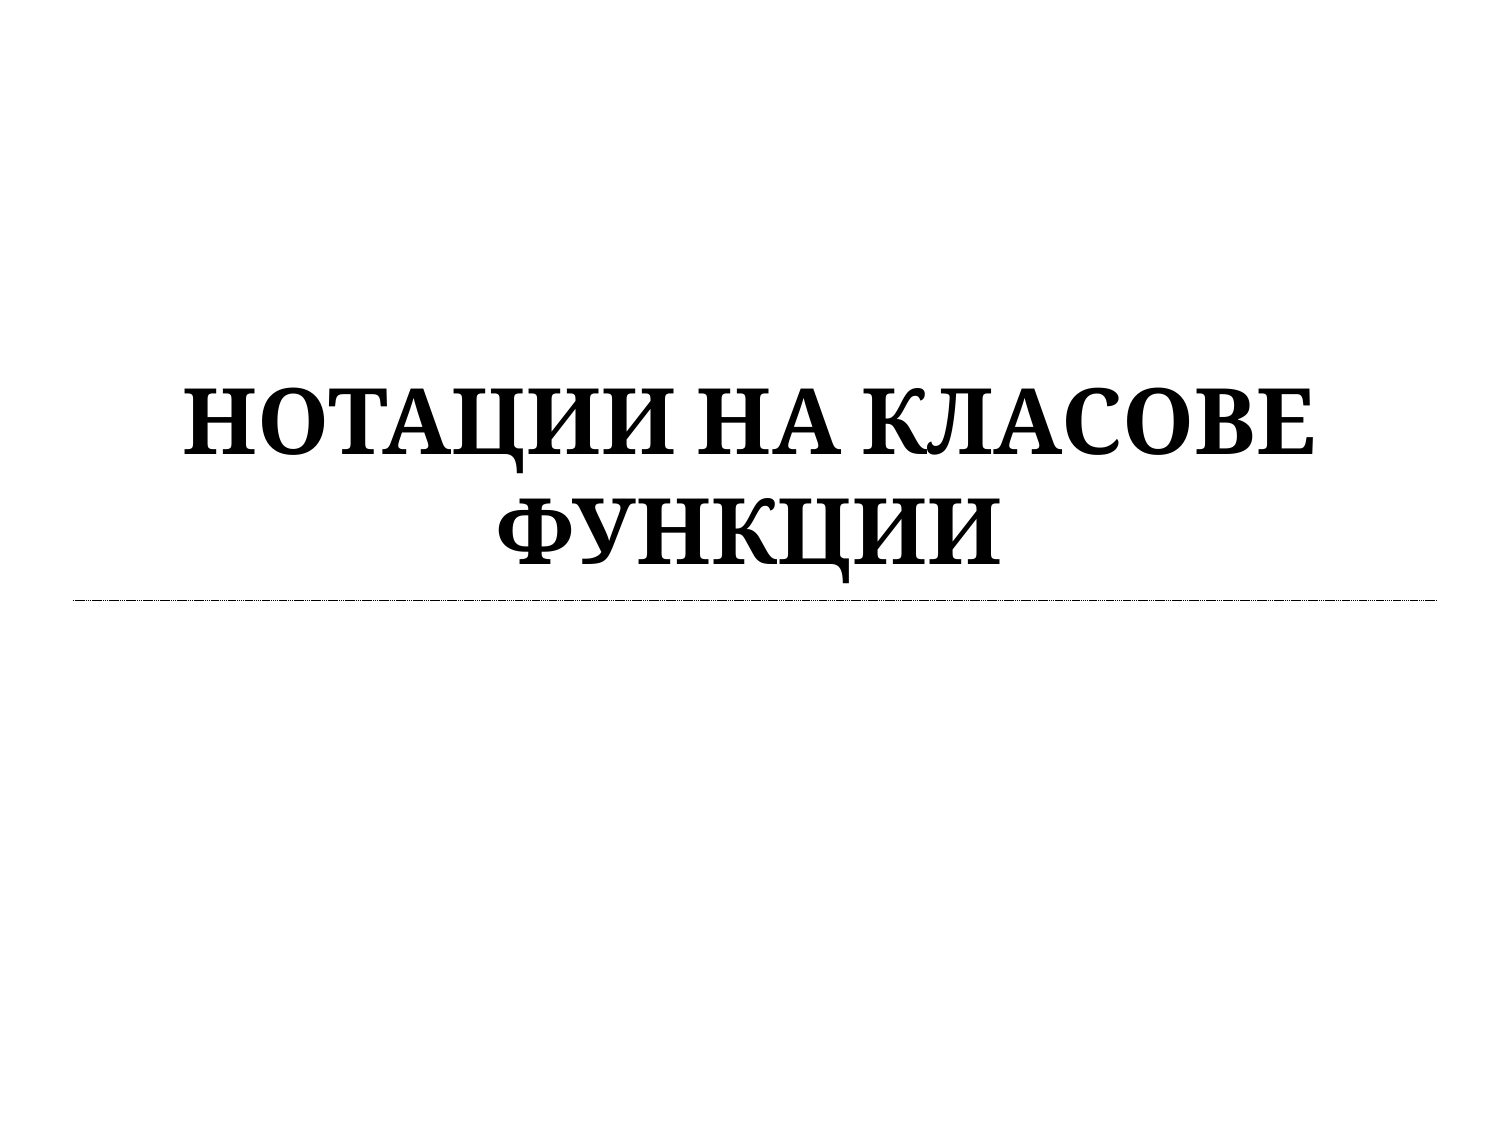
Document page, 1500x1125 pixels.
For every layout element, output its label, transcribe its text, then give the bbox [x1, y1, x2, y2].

title Нотации на класове функции [0, 346, 1500, 594]
